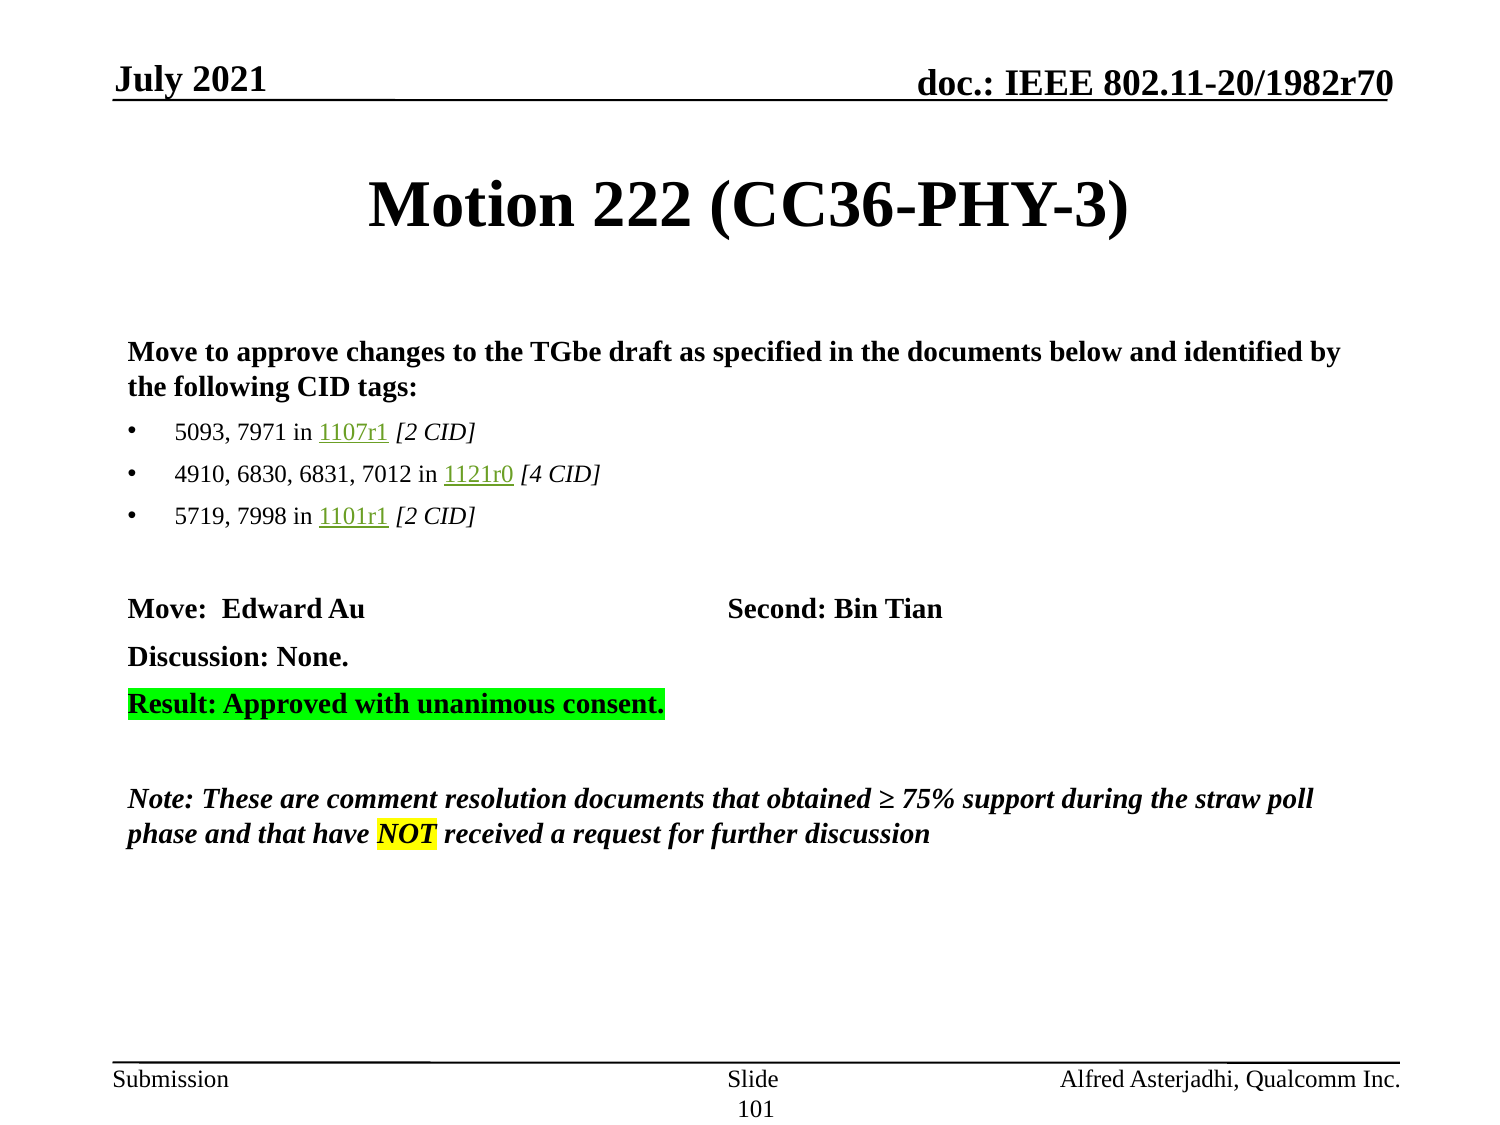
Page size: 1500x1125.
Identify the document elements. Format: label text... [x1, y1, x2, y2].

title Motion 222 (CC36-PHY-3) [112, 112, 1388, 288]
slide_number Slide 101 [712, 1061, 800, 1123]
list Move to approve changes to the TGbe draft as specified in the documents below and identified by the following CID tags: 5093, 7971 in 1107r1 [2 CID] 4910, 6830, 6831, 7012 in 1121r0 [4 CID] 5719, 7998 in 1101r1 [2 CID] Move: Edward Au Second: Bin Tian Discussion: None. Result: Approved with unanimous consent. Note: These are comment resolution documents that obtained ≥ 75% support during the straw poll phase and that have NOT received a request for further discussion [112, 324, 1388, 1063]
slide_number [114, 54, 423, 100]
footer Alfred Asterjadhi, Qualcomm Inc. [878, 1061, 1402, 1093]
